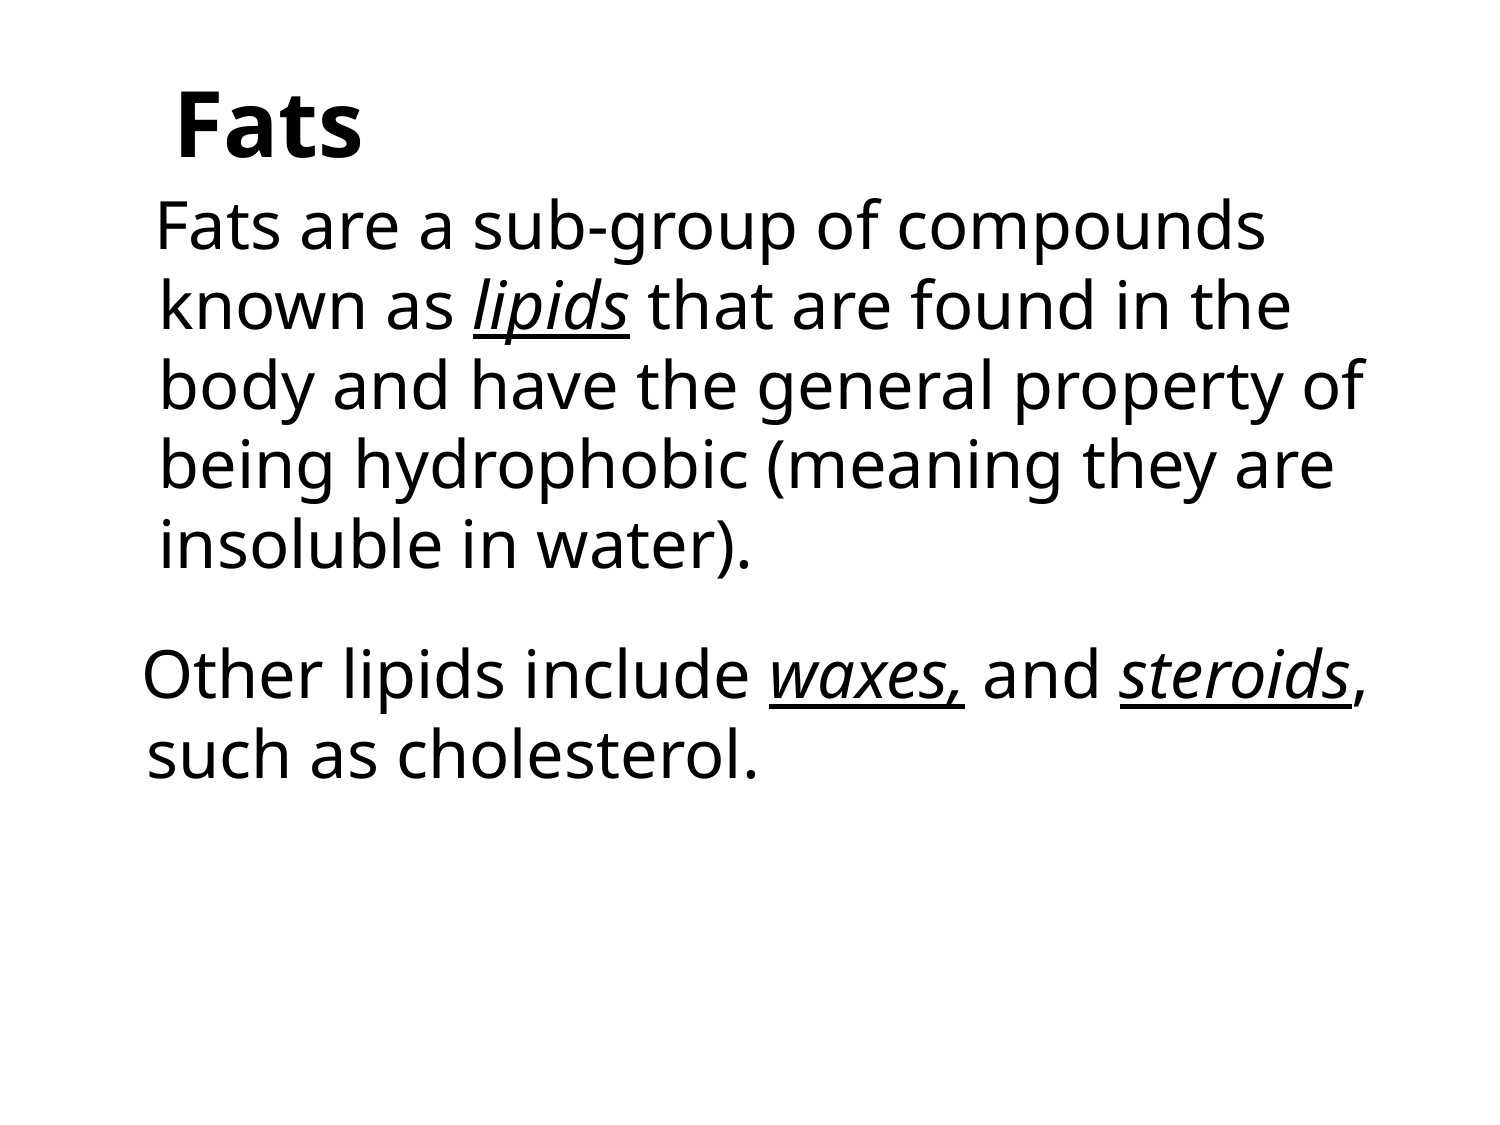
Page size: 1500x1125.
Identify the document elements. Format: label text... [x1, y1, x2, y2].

text_box Other lipids include waxes, and steroids, such as cholesterol. [74, 624, 1438, 825]
title Fats [99, 37, 438, 174]
list Fats are a sub-group of compounds known as lipids that are found in the body and have the general property of being hydrophobic (meaning they are insoluble in water). [87, 174, 1438, 613]
